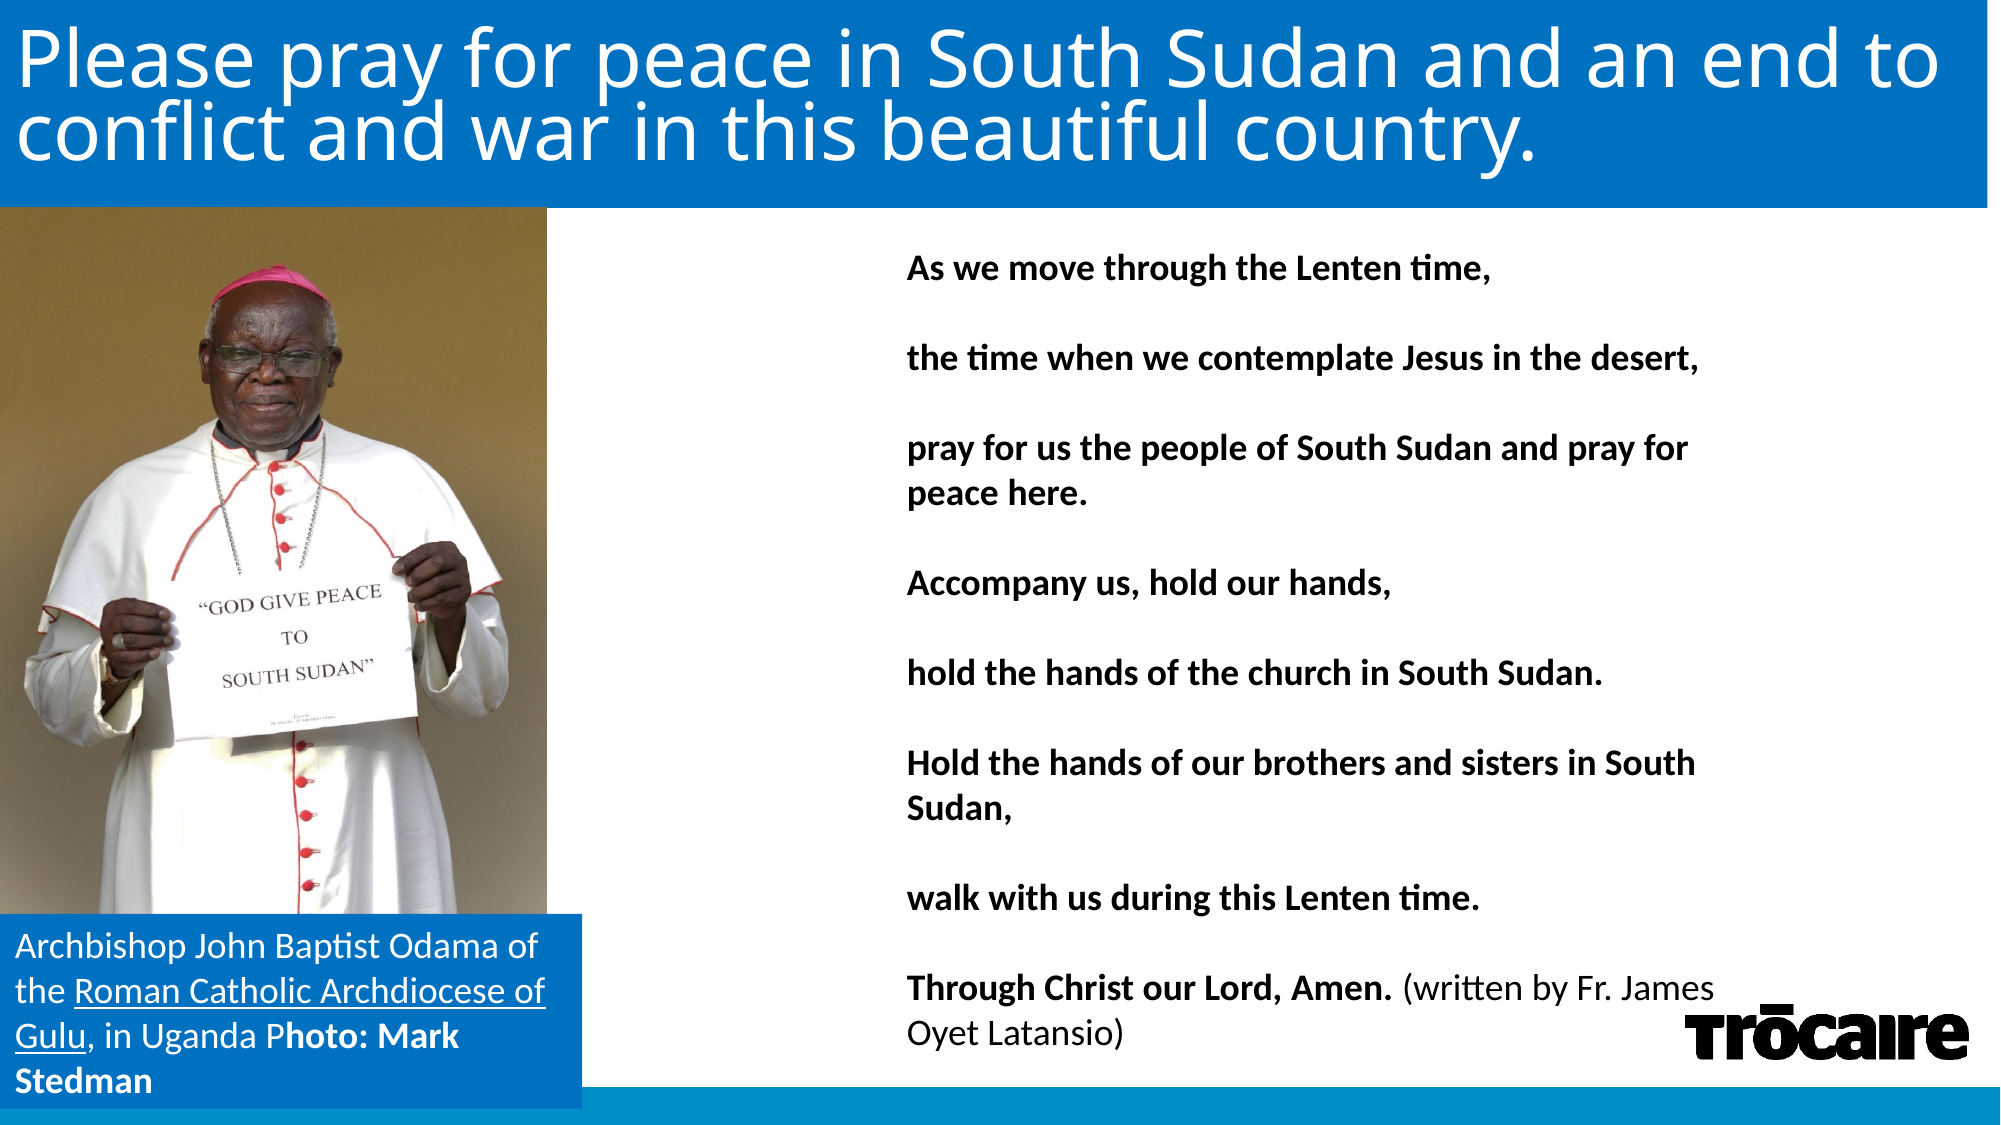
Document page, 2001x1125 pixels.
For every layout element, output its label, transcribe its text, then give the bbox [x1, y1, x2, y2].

picture [1764, 1004, 1969, 1060]
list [0, 207, 547, 914]
title Please pray for peace in South Sudan and an end to conflict and war in this beautiful country. [0, 0, 1988, 208]
text_box Archbishop John Baptist Odama of the Roman Catholic Archdiocese of Gulu, in Uganda Photo: Mark Stedman [0, 913, 583, 1109]
text_box As we move through the Lenten time, the time when we contemplate Jesus in the desert, pray for us the people of South Sudan and pray for peace here. Accompany us, hold our hands, hold the hands of the church in South Sudan. Hold the hands of our brothers and sisters in South Sudan, walk with us during this Lenten time. Through Christ our Lord, Amen. (written by Fr. James Oyet Latansio) [892, 235, 1764, 1061]
